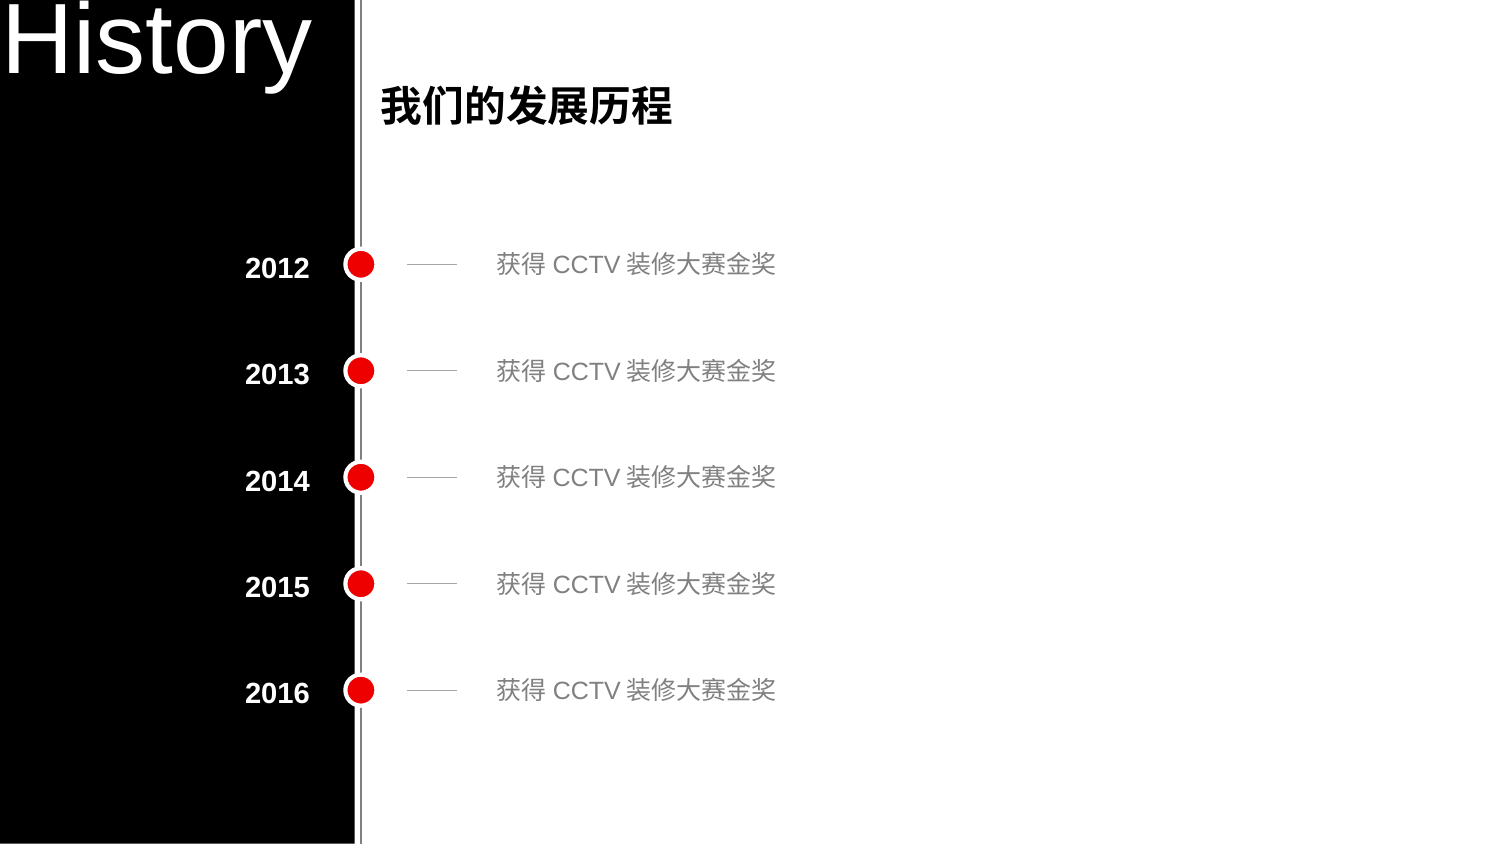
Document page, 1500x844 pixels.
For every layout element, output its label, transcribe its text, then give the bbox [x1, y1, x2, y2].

text_box [365, 460, 379, 495]
text_box 获得CCTV装修大赛金奖 [482, 667, 947, 713]
text_box [365, 566, 379, 601]
text_box [0, 0, 357, 844]
text_box 2015 [194, 560, 325, 611]
text_box [343, 247, 356, 282]
text_box History [1, 0, 313, 94]
text_box [365, 353, 379, 388]
text_box 2012 [194, 241, 325, 292]
text_box [343, 566, 356, 601]
text_box [343, 353, 356, 388]
text_box [365, 247, 379, 282]
text_box [343, 460, 356, 495]
text_box 获得CCTV装修大赛金奖 [482, 454, 794, 500]
text_box 获得CCTV装修大赛金奖 [482, 560, 947, 606]
text_box 2016 [194, 667, 325, 718]
text_box 2014 [194, 454, 325, 505]
text_box 2013 [194, 348, 325, 398]
text_box 我们的发展历程 [380, 80, 674, 131]
text_box [343, 673, 356, 708]
text_box [365, 673, 379, 708]
text_box 获得CCTV装修大赛金奖 [482, 348, 947, 393]
text_box 获得CCTV装修大赛金奖 [482, 241, 794, 287]
